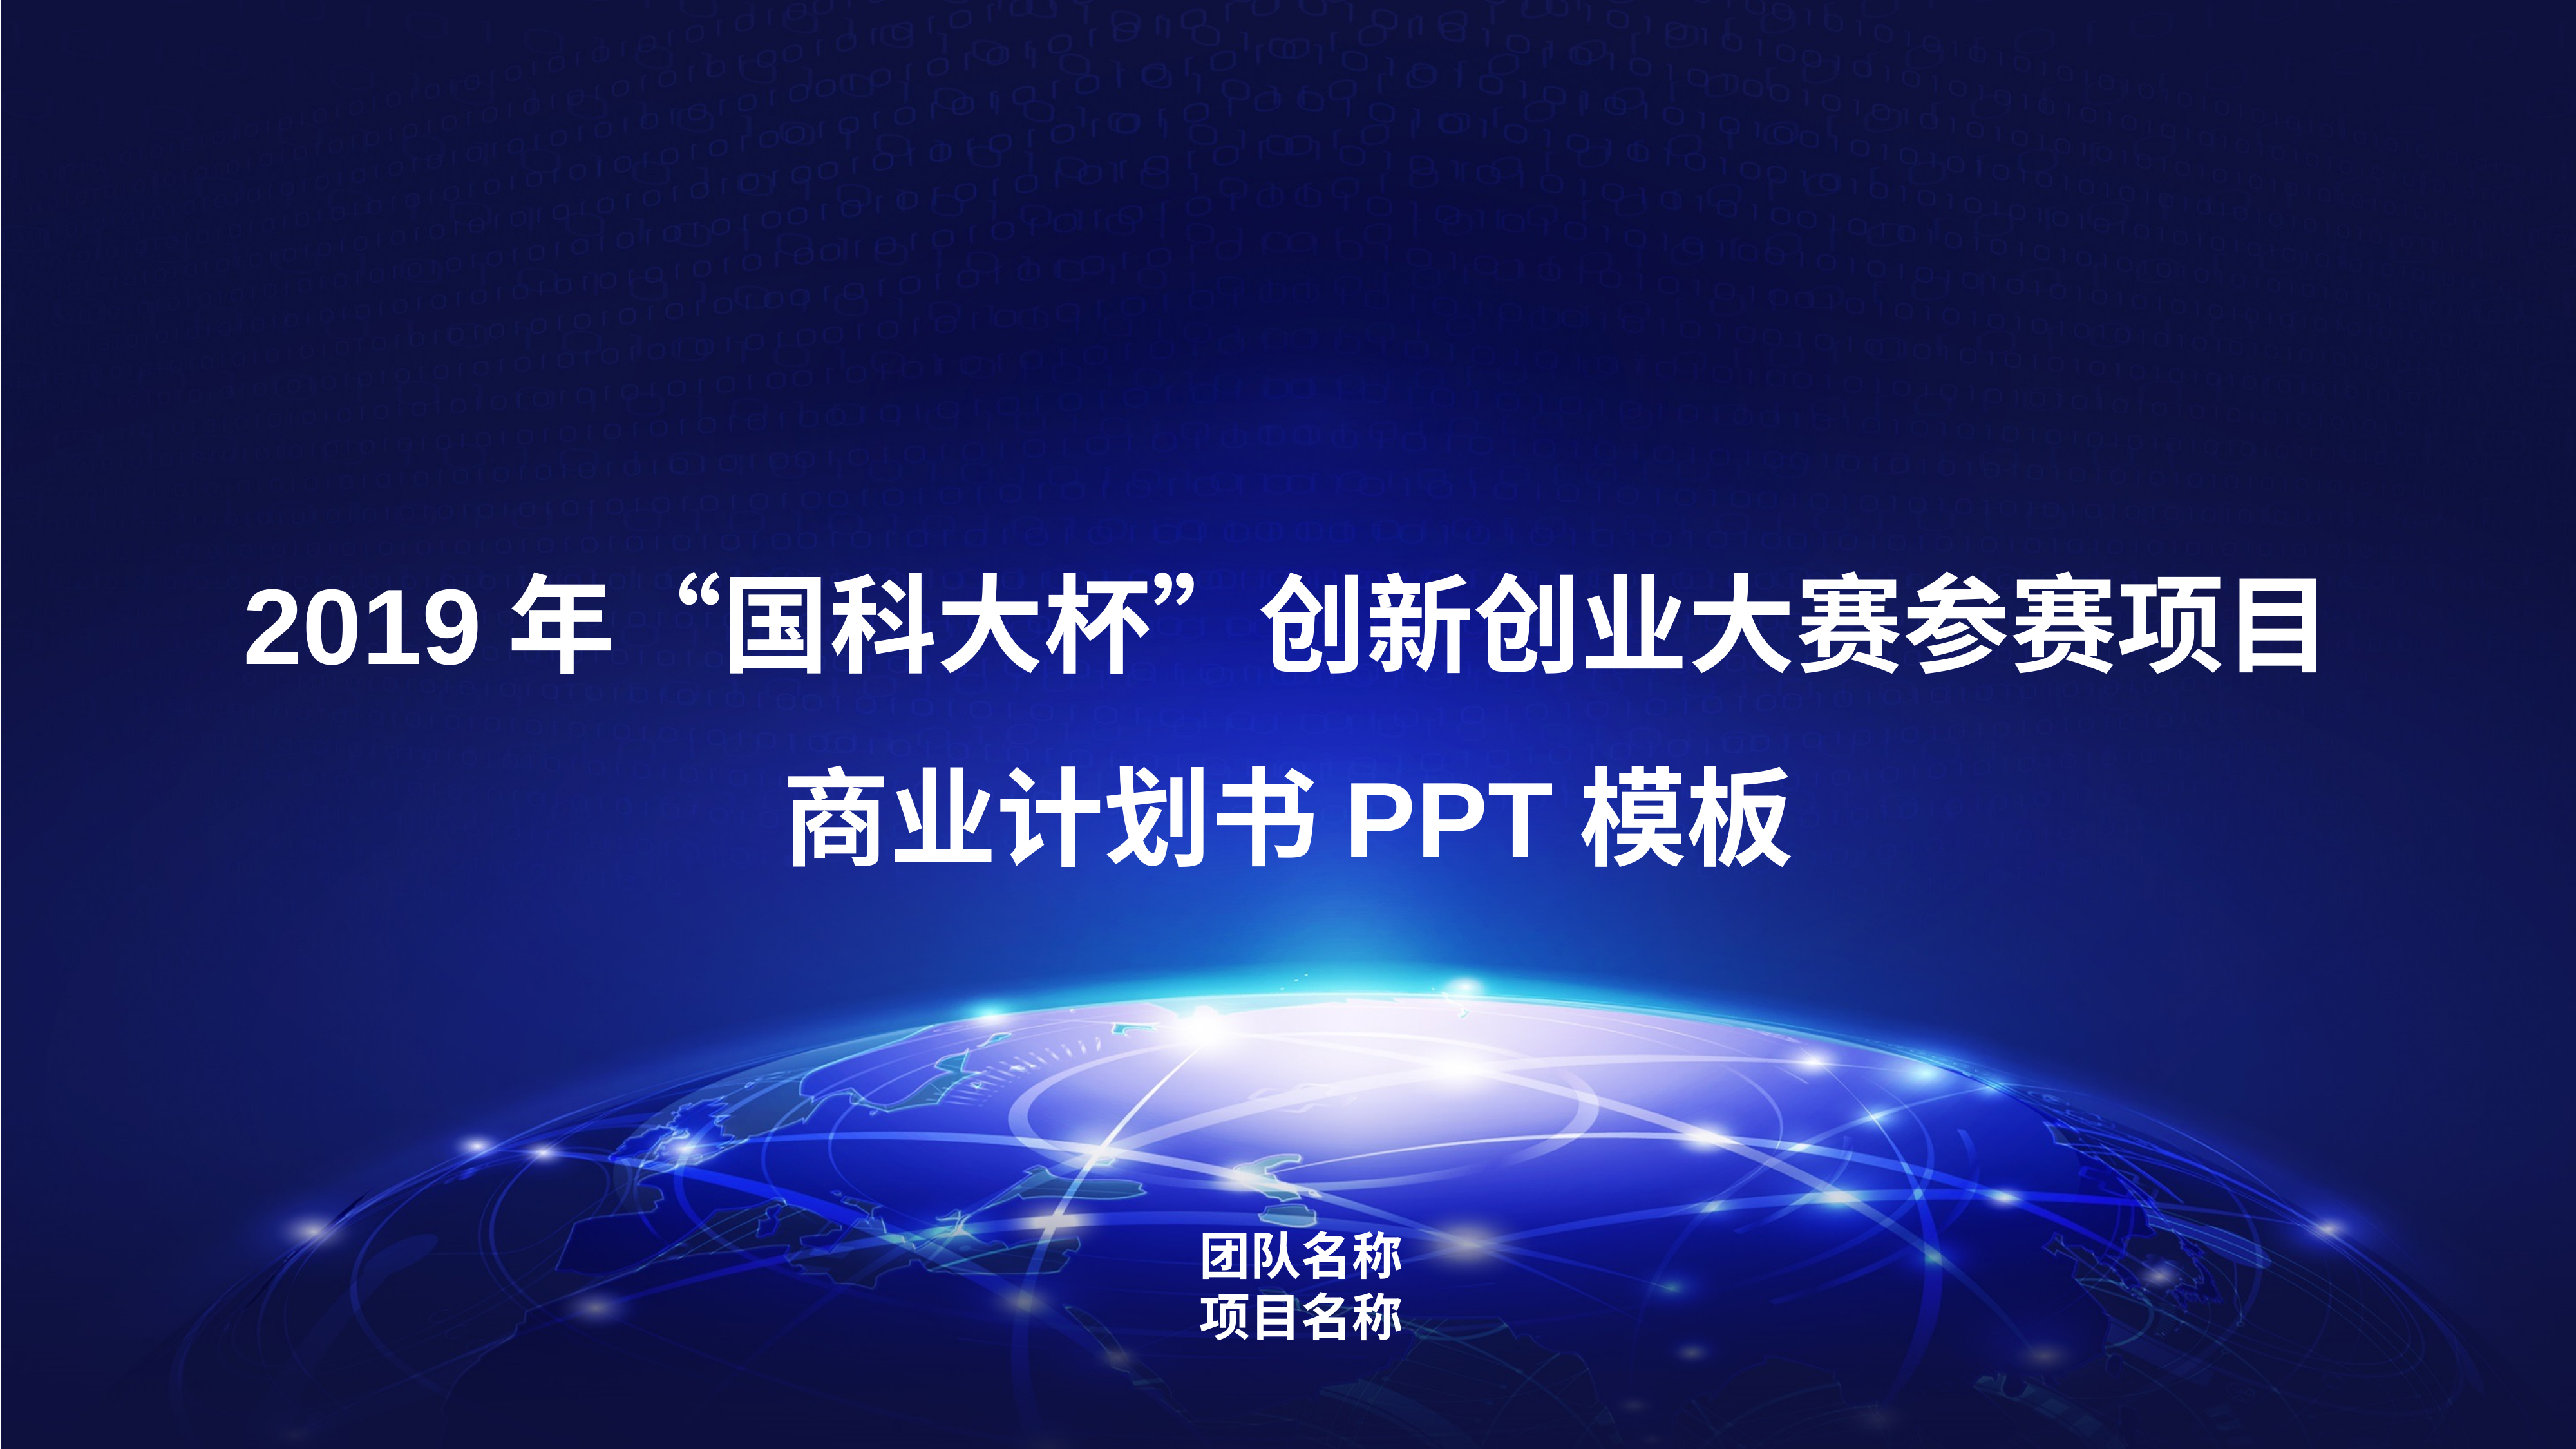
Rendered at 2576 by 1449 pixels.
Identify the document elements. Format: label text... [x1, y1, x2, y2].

text_box 2019年“国科大杯”创新创业大赛参赛项目 商业计划书PPT模板 [6, 487, 2570, 884]
text_box 团队名称 项目名称 [252, 1218, 2326, 1352]
picture [1, 0, 2576, 1449]
